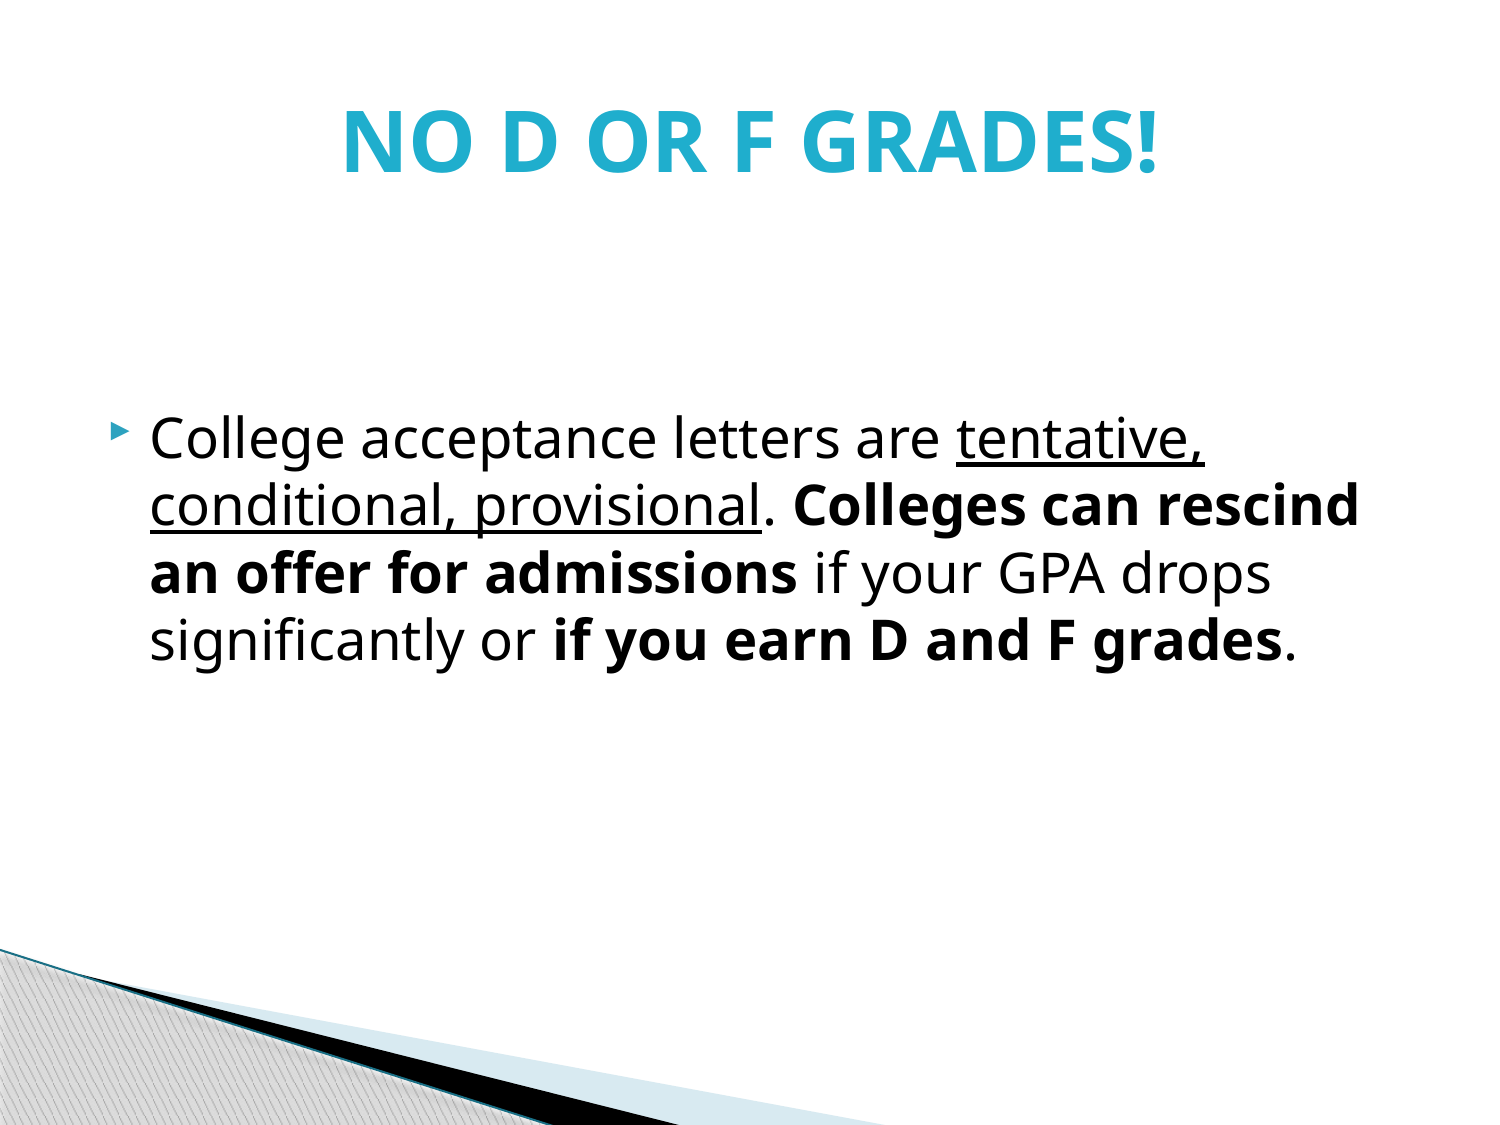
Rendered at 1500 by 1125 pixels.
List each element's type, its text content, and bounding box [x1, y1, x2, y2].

title NO D OR F GRADES! [75, 45, 1425, 233]
list College acceptance letters are tentative, conditional, provisional. Colleges can rescind an offer for admissions if your GPA drops significantly or if you earn D and F grades. [75, 243, 1425, 986]
